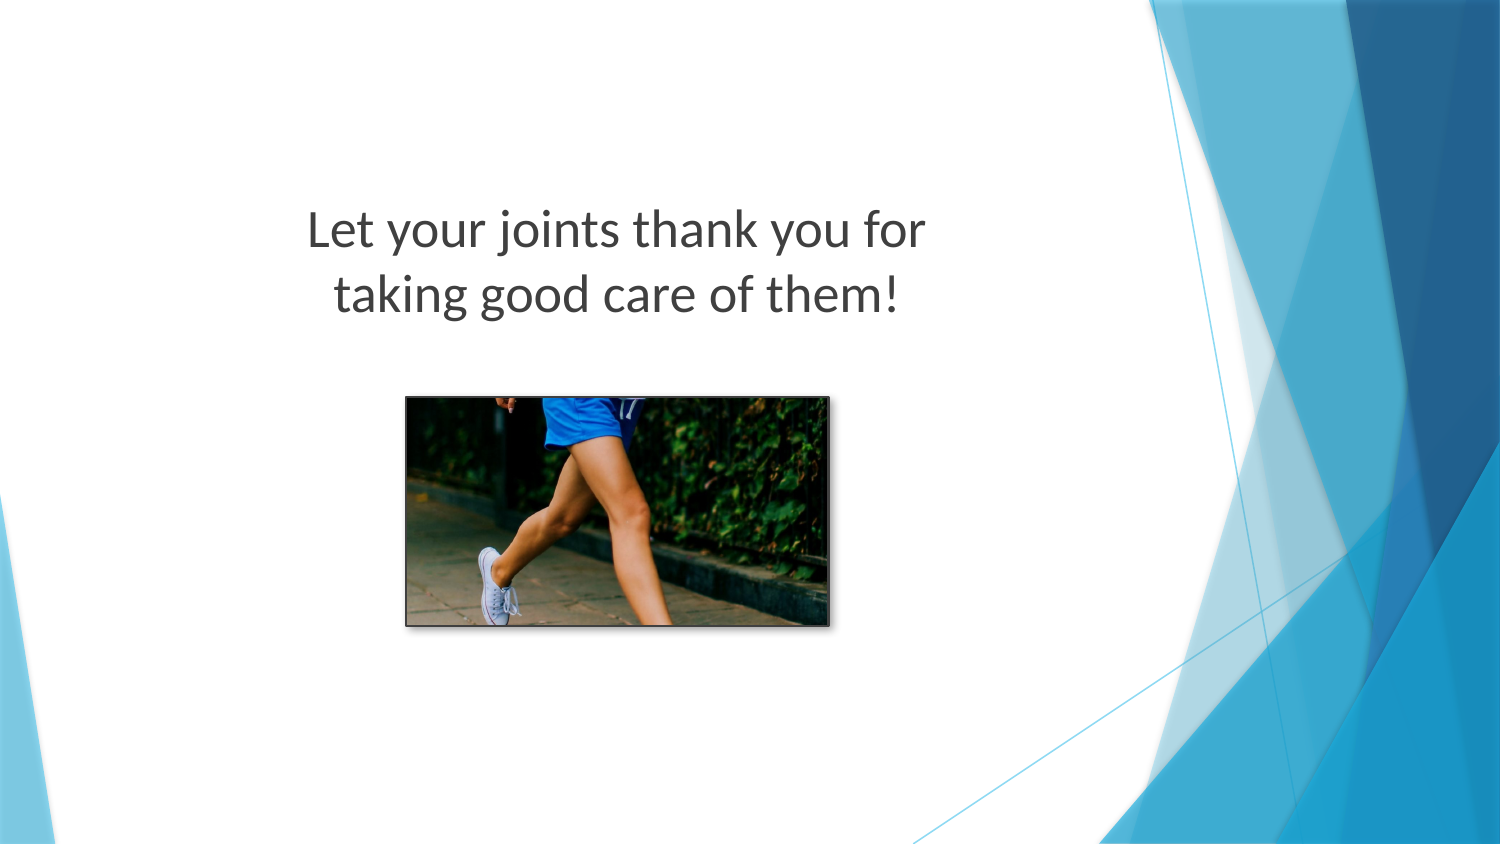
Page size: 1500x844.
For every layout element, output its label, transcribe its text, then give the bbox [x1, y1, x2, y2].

picture [406, 397, 828, 626]
list Let your joints thank you for taking good care of them! [88, 185, 1147, 363]
